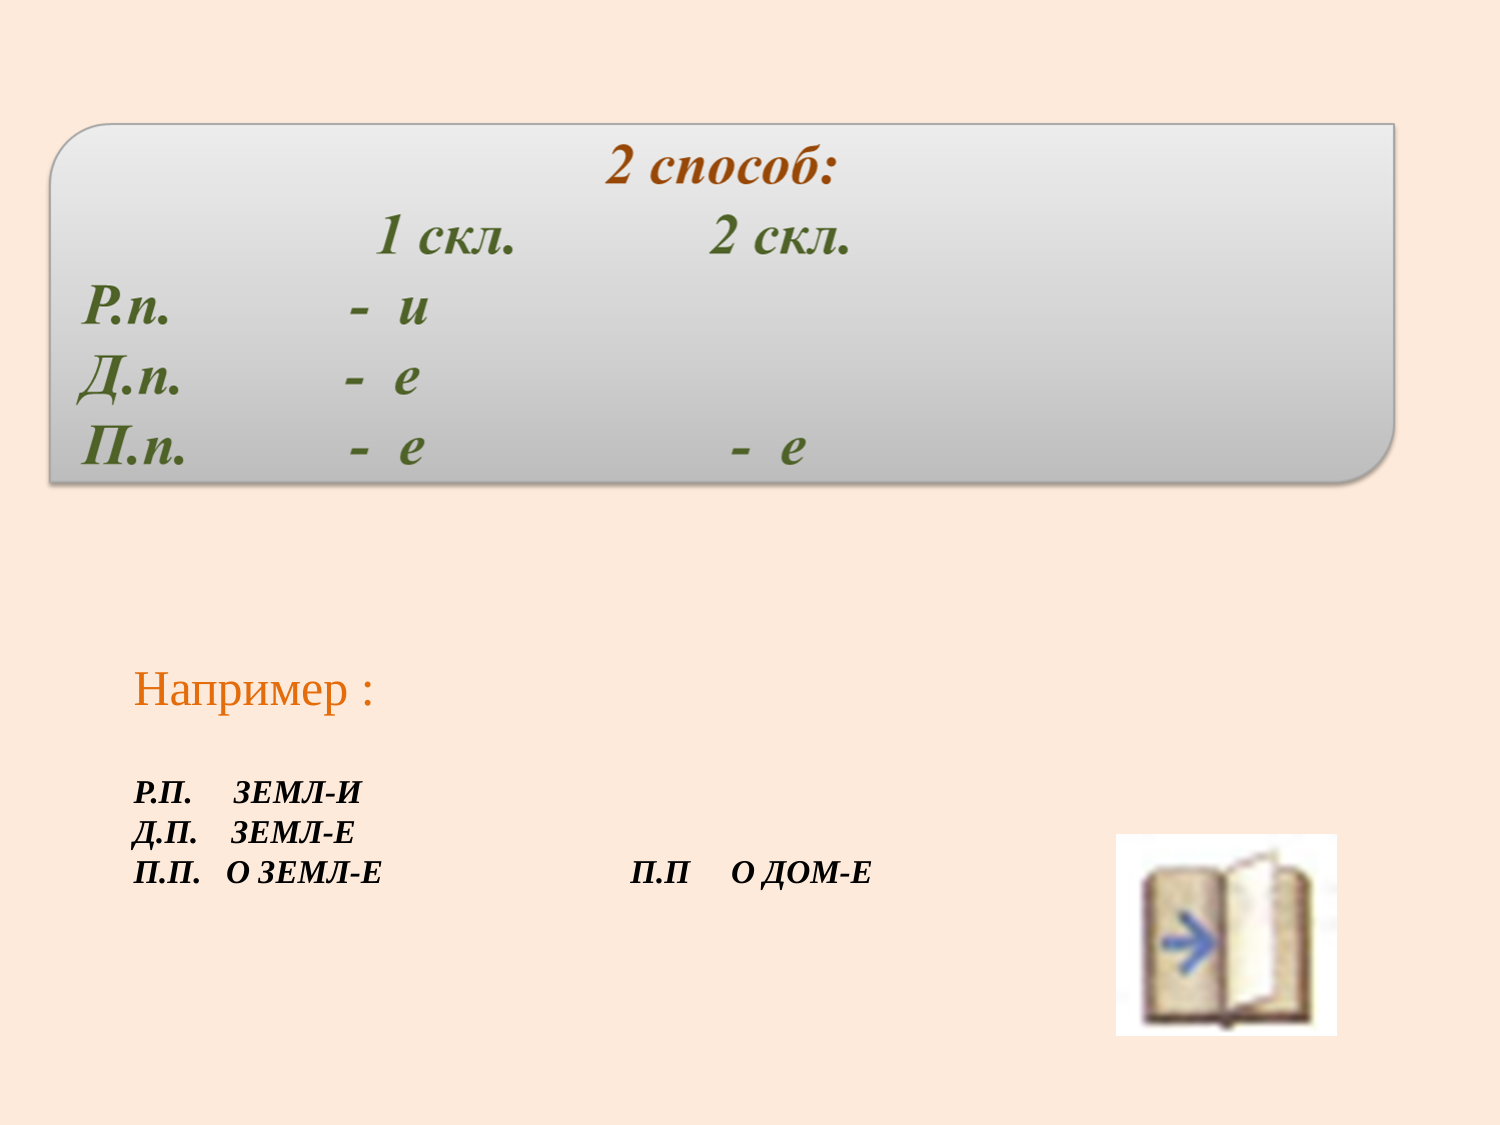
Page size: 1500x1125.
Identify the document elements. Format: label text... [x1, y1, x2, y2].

picture [1115, 833, 1337, 1036]
list Например : [118, 532, 1394, 723]
title Р.П. ЗЕМЛ-И Д.П. ЗЕМЛ-Е П.П. О ЗЕМЛ-Е П.П О ДОМ-Е [118, 723, 1394, 947]
picture [40, 105, 1402, 524]
